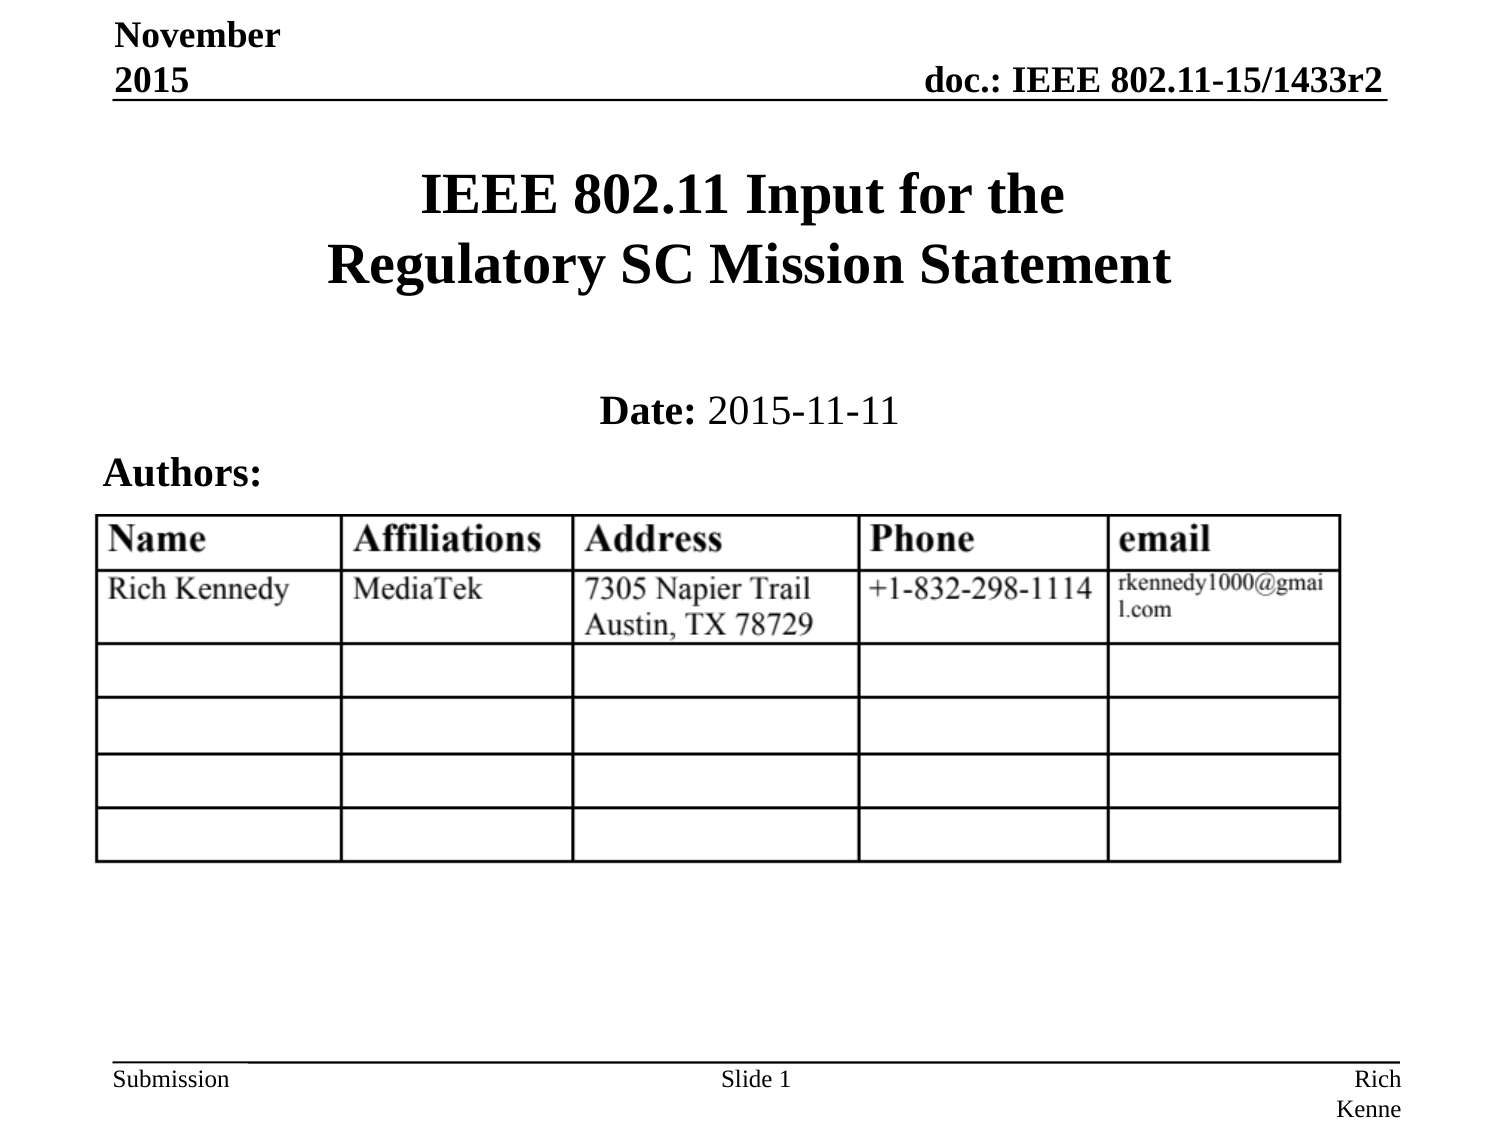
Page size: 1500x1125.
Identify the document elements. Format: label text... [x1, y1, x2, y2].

slide_number Slide 1 [712, 1061, 800, 1093]
text_box Authors: [87, 437, 325, 500]
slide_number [114, 54, 316, 101]
footer Rich Kennedy, MediaTek [1324, 1061, 1402, 1093]
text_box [81, 514, 1383, 905]
list Date: 2015-11-11 [112, 375, 1388, 438]
title IEEE 802.11 Input for the Regulatory SC Mission Statement [112, 137, 1388, 313]
